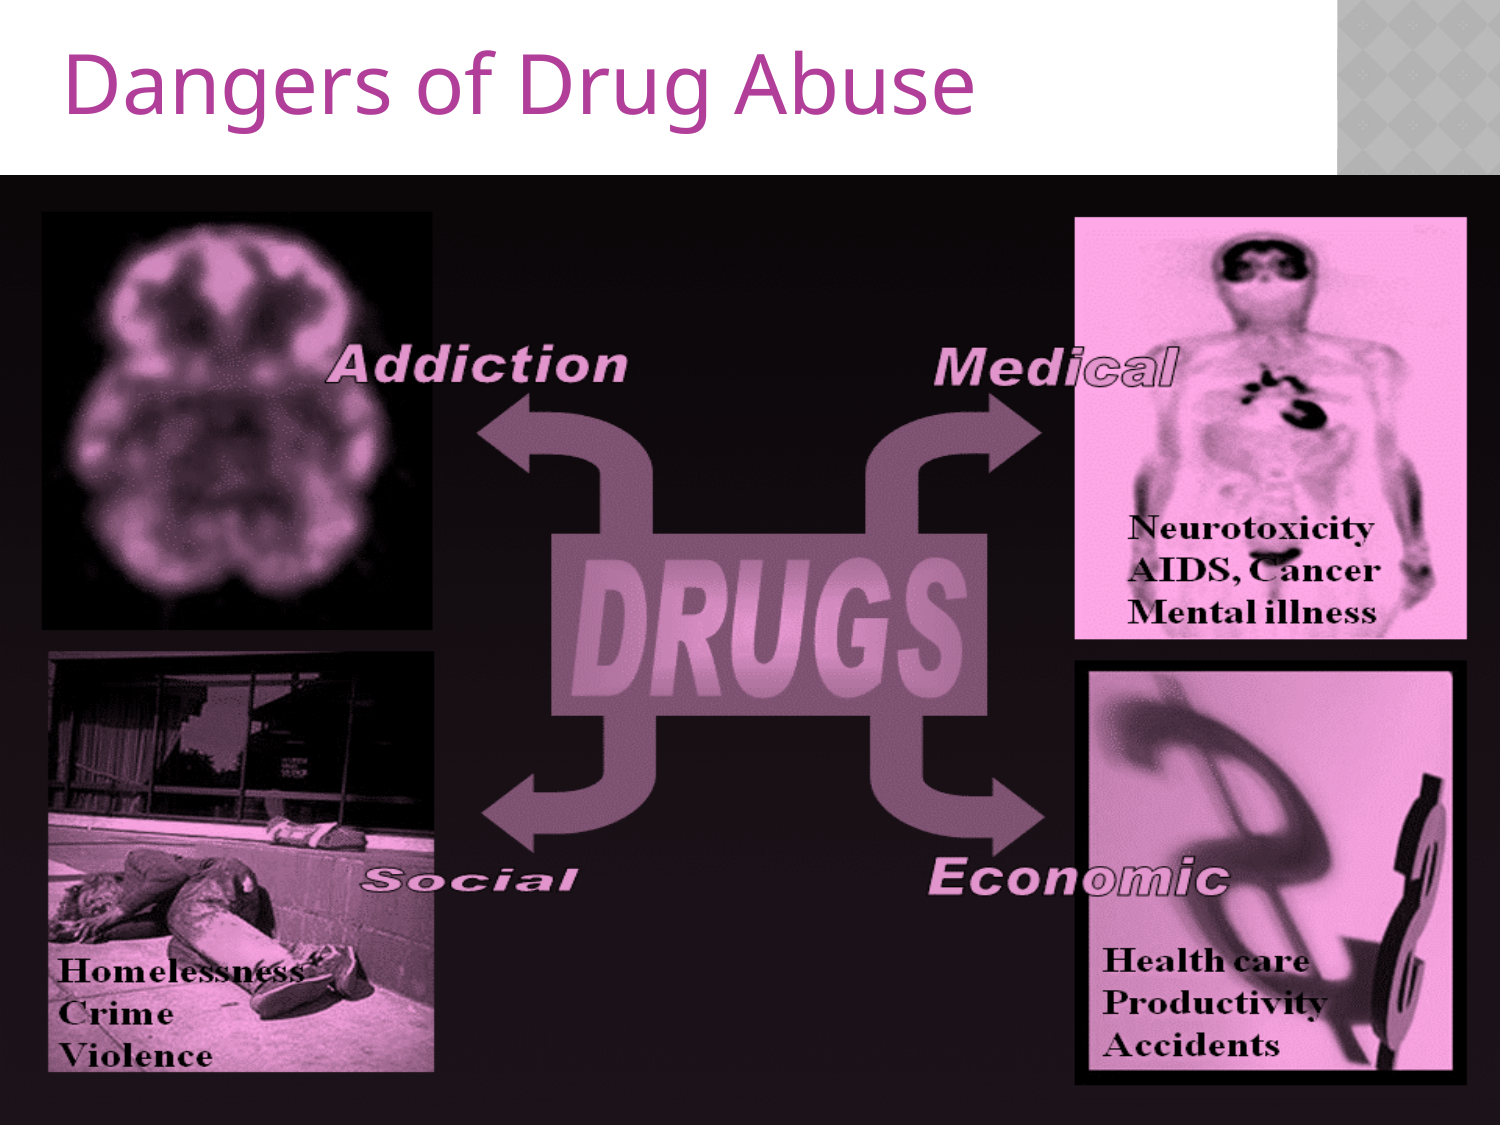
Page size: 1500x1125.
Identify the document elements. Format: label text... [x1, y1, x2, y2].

picture [0, 175, 1500, 1125]
text_box Dangers of Drug Abuse [46, 23, 1207, 139]
